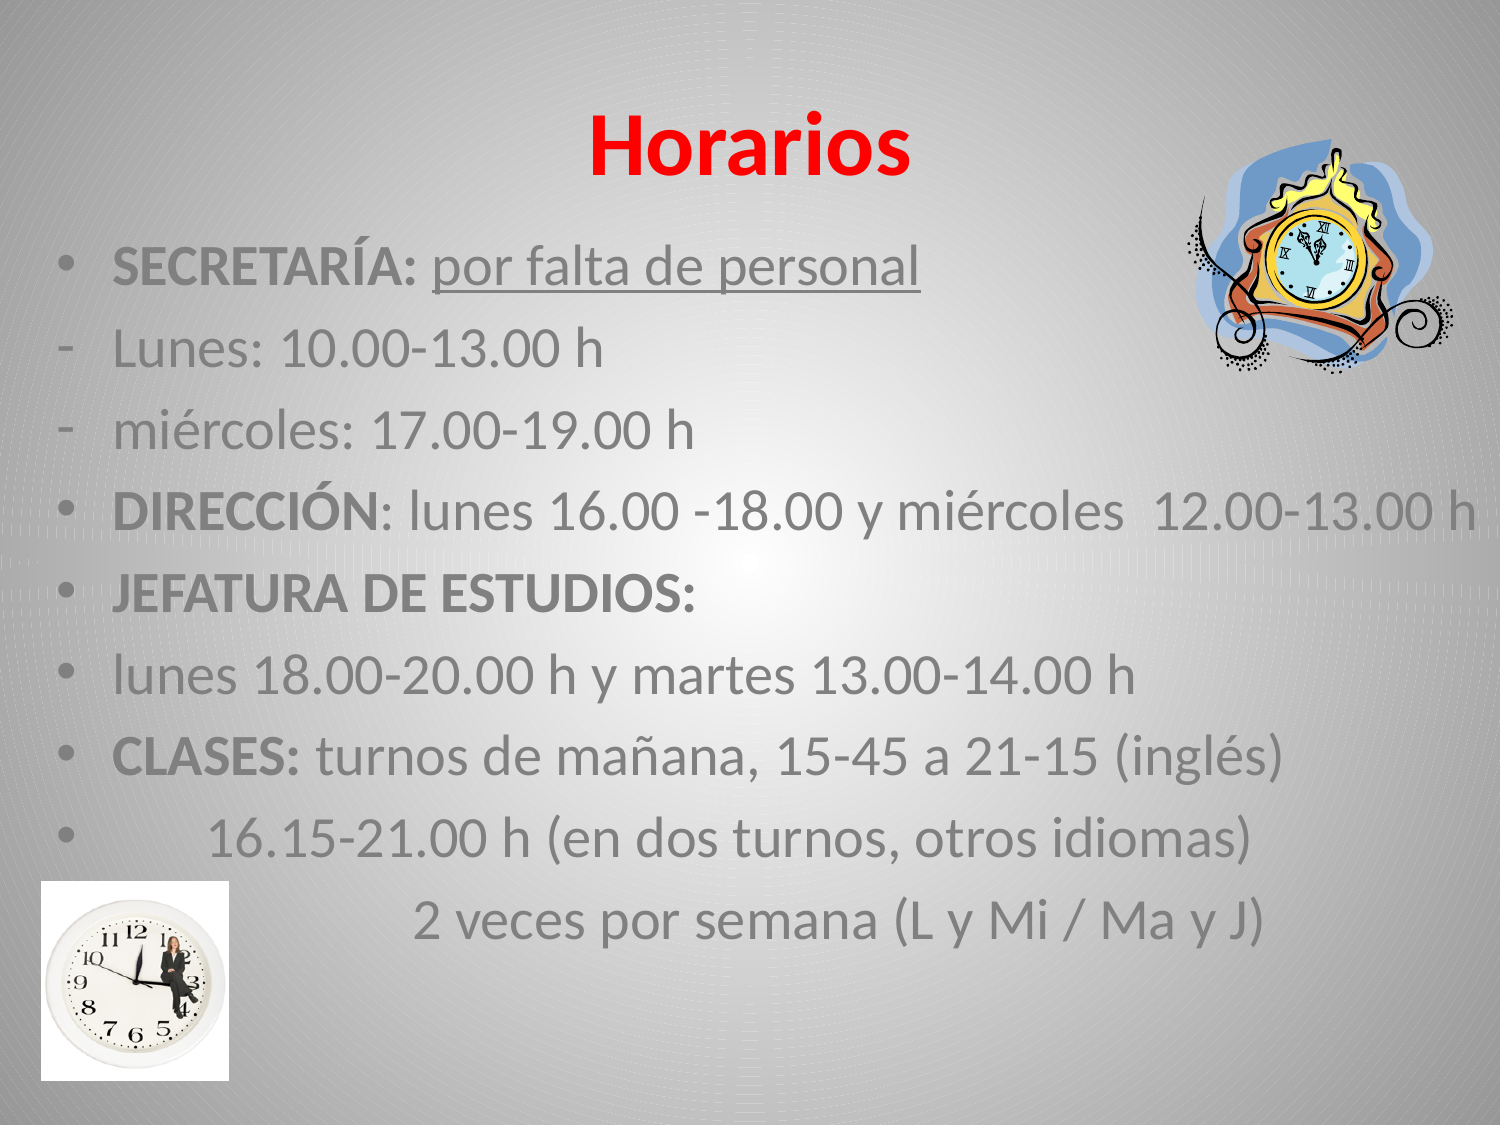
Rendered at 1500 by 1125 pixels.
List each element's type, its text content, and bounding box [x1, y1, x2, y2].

picture [41, 881, 229, 1081]
picture [1184, 138, 1465, 388]
title Horarios [74, 44, 1426, 219]
list SECRETARÍA: por falta de personal Lunes: 10.00-13.00 h miércoles: 17.00-19.00 h DIRECCIÓN: lunes 16.00 -18.00 y miércoles 12.00-13.00 h JEFATURA DE ESTUDIOS: lunes 18.00-20.00 h y martes 13.00-14.00 h CLASES: turnos de mañana, 15-45 a 21-15 (inglés) 16.15-21.00 h (en dos turnos, otros idiomas) 2 veces por semana (L y Mi / Ma y J) [41, 219, 1500, 1006]
